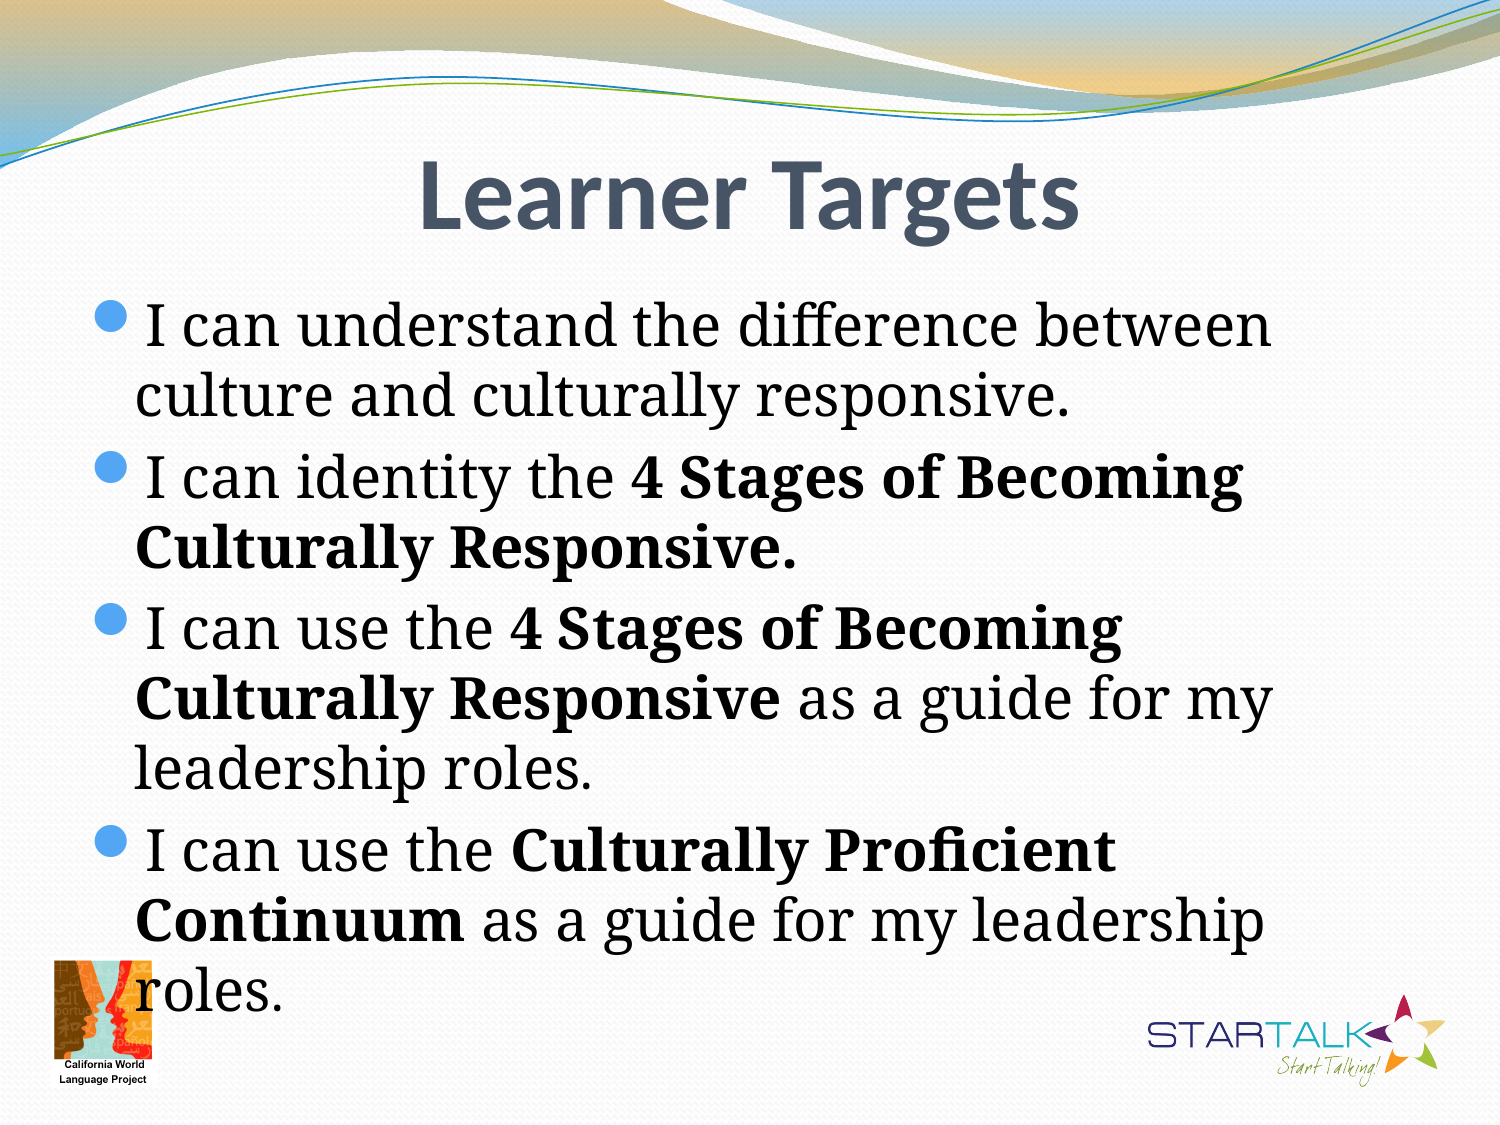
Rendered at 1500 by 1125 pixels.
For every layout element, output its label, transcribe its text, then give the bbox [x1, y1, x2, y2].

list I can understand the difference between culture and culturally responsive. I can identity the 4 Stages of Becoming Culturally Responsive. I can use the 4 Stages of Becoming Culturally Responsive as a guide for my leadership roles. I can use the Culturally Proficient Continuum as a guide for my leadership roles. [74, 280, 1426, 1038]
picture [1148, 994, 1446, 1087]
picture [50, 956, 158, 1088]
title Learner Targets [74, 115, 1426, 251]
